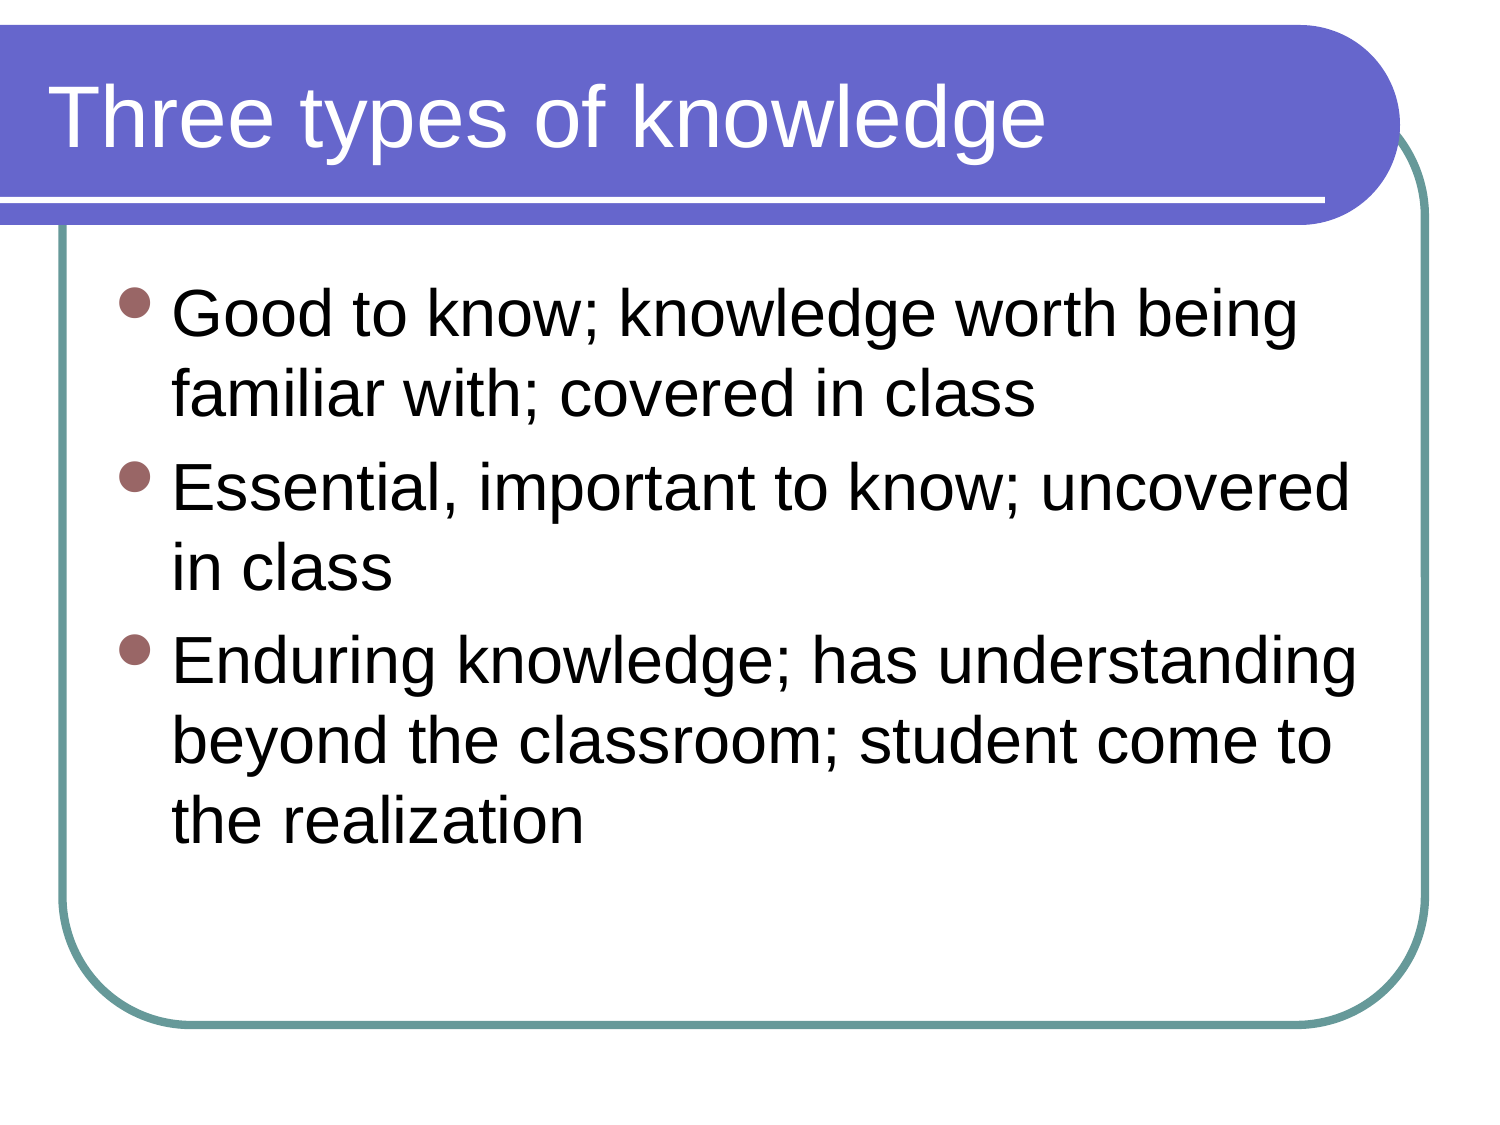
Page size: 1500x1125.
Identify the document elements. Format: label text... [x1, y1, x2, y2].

title Three types of knowledge [31, 37, 1348, 188]
list Good to know; knowledge worth being familiar with; covered in class Essential, important to know; uncovered in class Enduring knowledge; has understanding beyond the classroom; student come to the realization [99, 262, 1401, 988]
